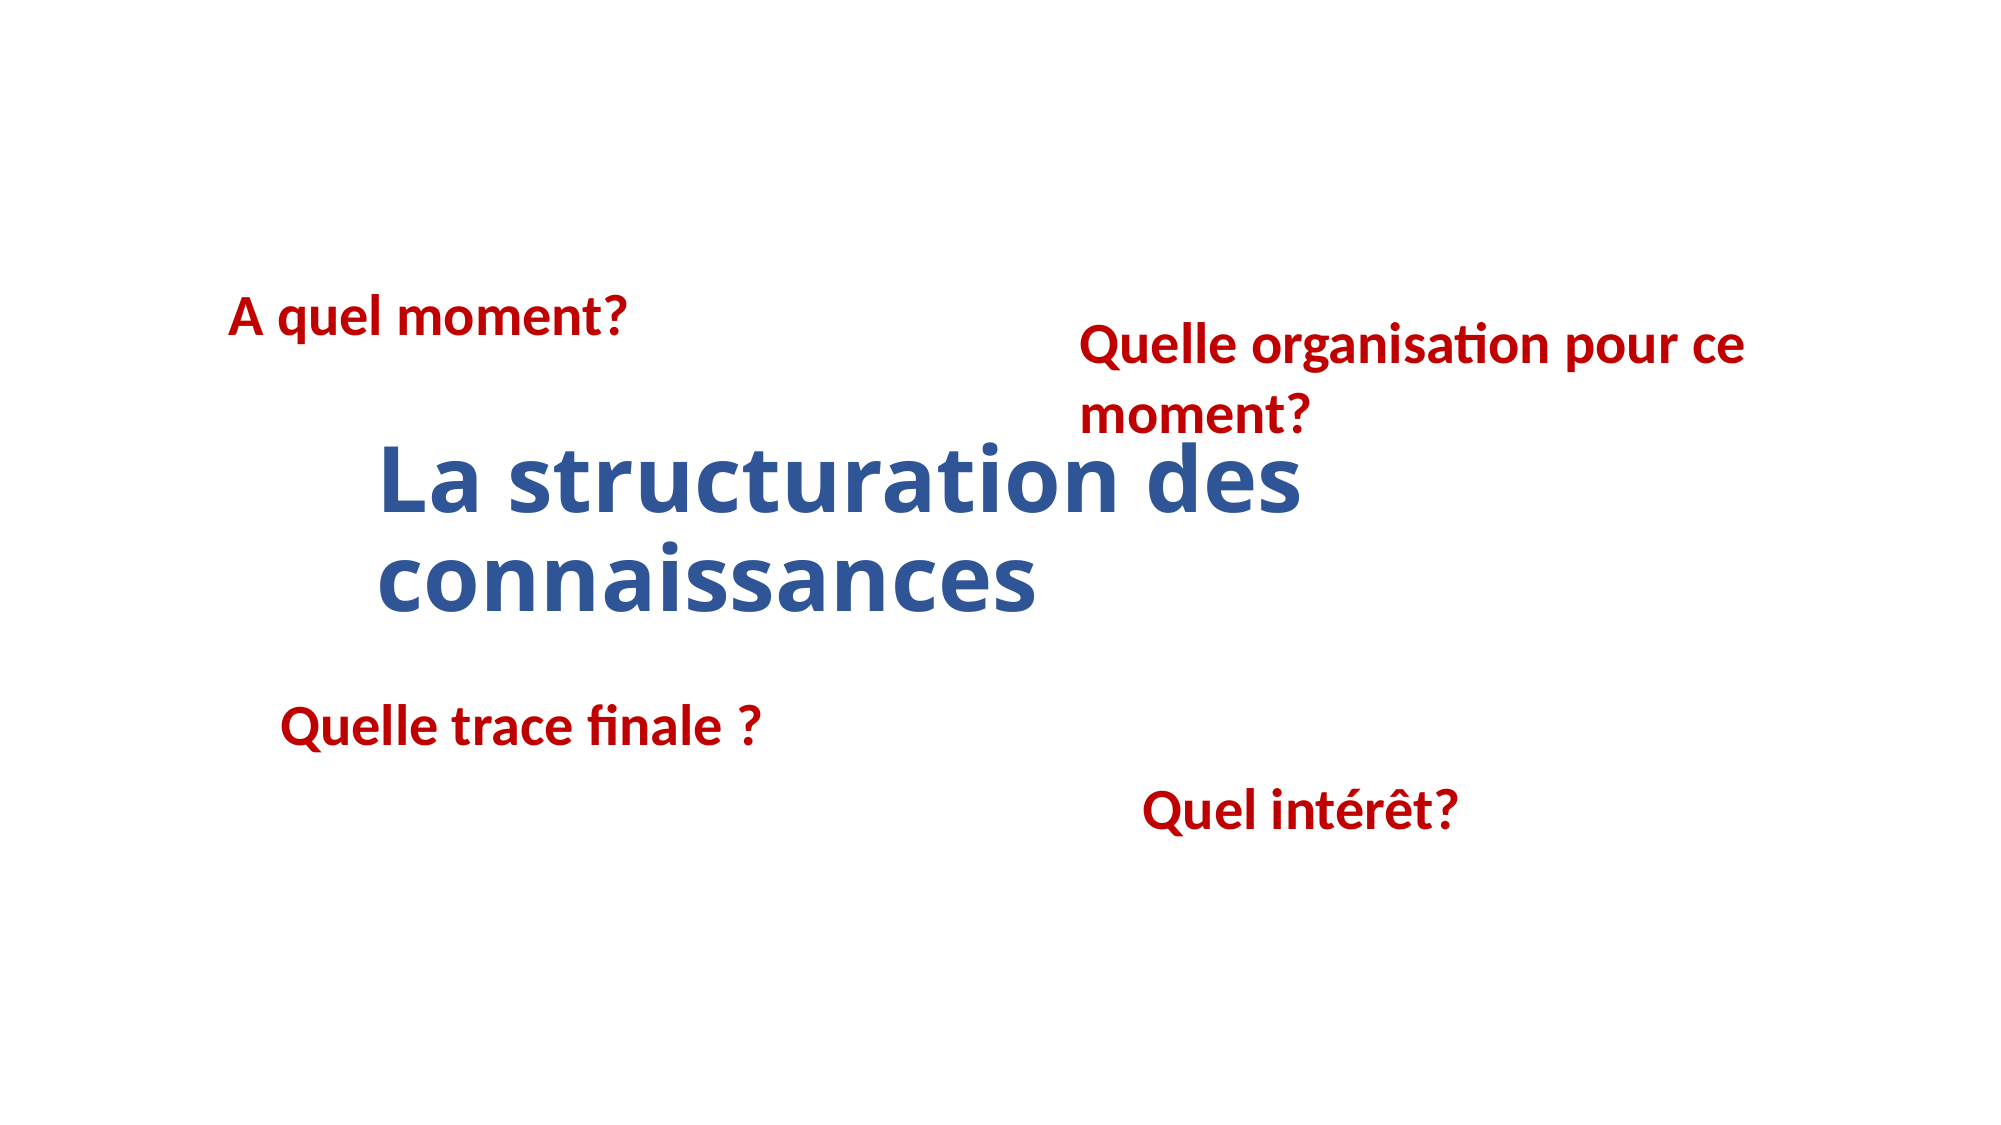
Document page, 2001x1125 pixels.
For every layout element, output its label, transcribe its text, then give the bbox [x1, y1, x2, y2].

text_box Quelle trace finale ? [265, 680, 805, 765]
text_box A quel moment? [214, 270, 675, 355]
text_box Quel intérêt? [1128, 764, 1649, 849]
text_box Quelle organisation pour ce moment? [1064, 297, 1934, 453]
title La structuration des connaissances [361, 454, 1684, 610]
